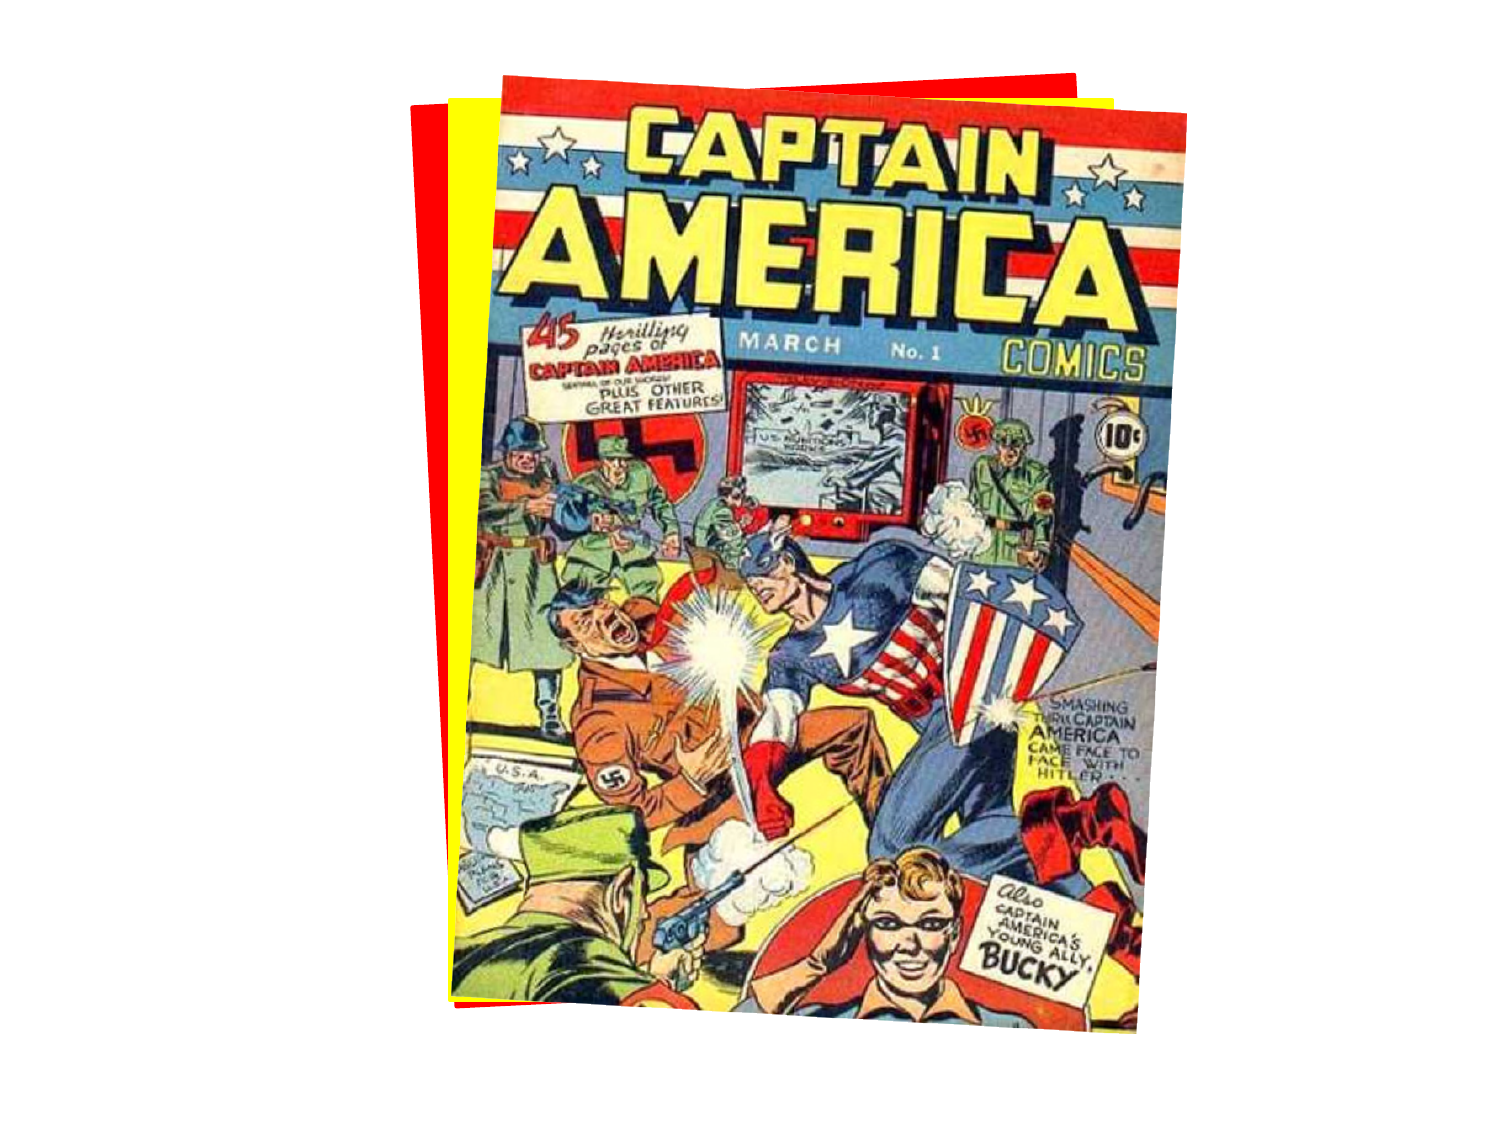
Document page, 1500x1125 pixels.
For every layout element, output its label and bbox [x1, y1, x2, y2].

text_box [454, 1002, 469, 1009]
picture [452, 76, 1187, 1034]
text_box [744, 72, 1077, 91]
text_box [448, 98, 469, 1002]
text_box [410, 103, 448, 875]
